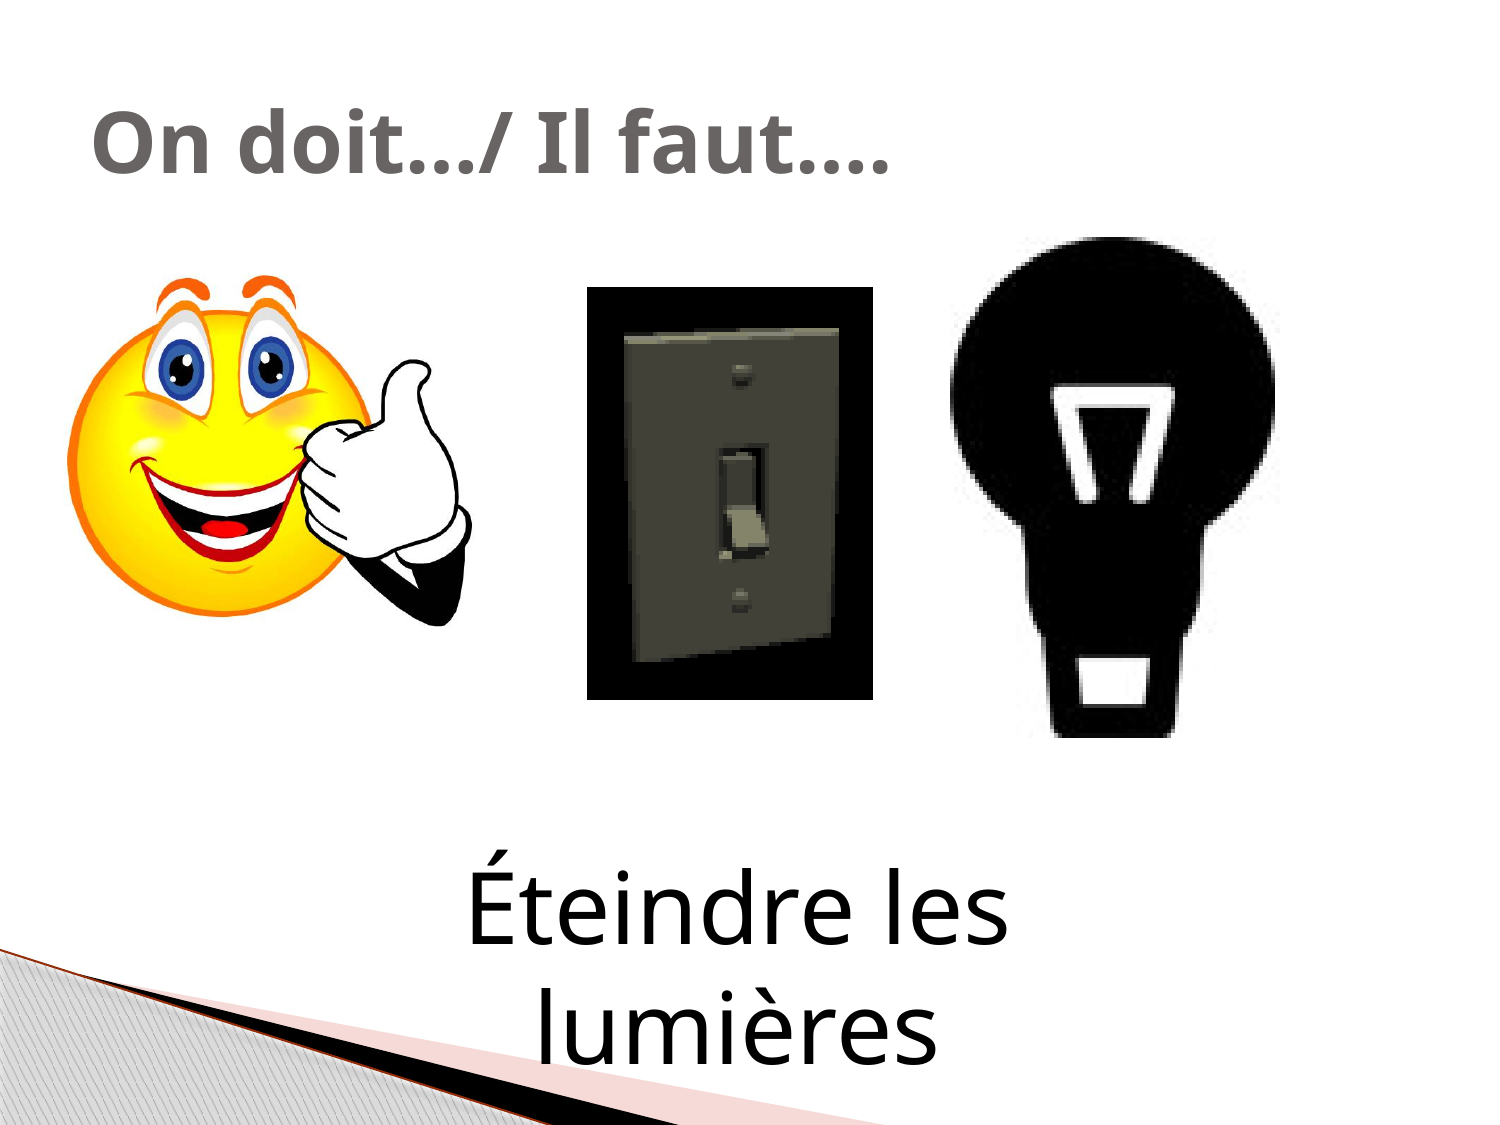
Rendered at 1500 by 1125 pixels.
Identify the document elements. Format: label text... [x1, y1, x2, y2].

title On doit…/ Il faut…. [75, 45, 1425, 233]
text_box Éteindre les lumières [237, 837, 1238, 1093]
picture [49, 274, 491, 627]
picture [587, 287, 873, 701]
picture [949, 237, 1280, 738]
